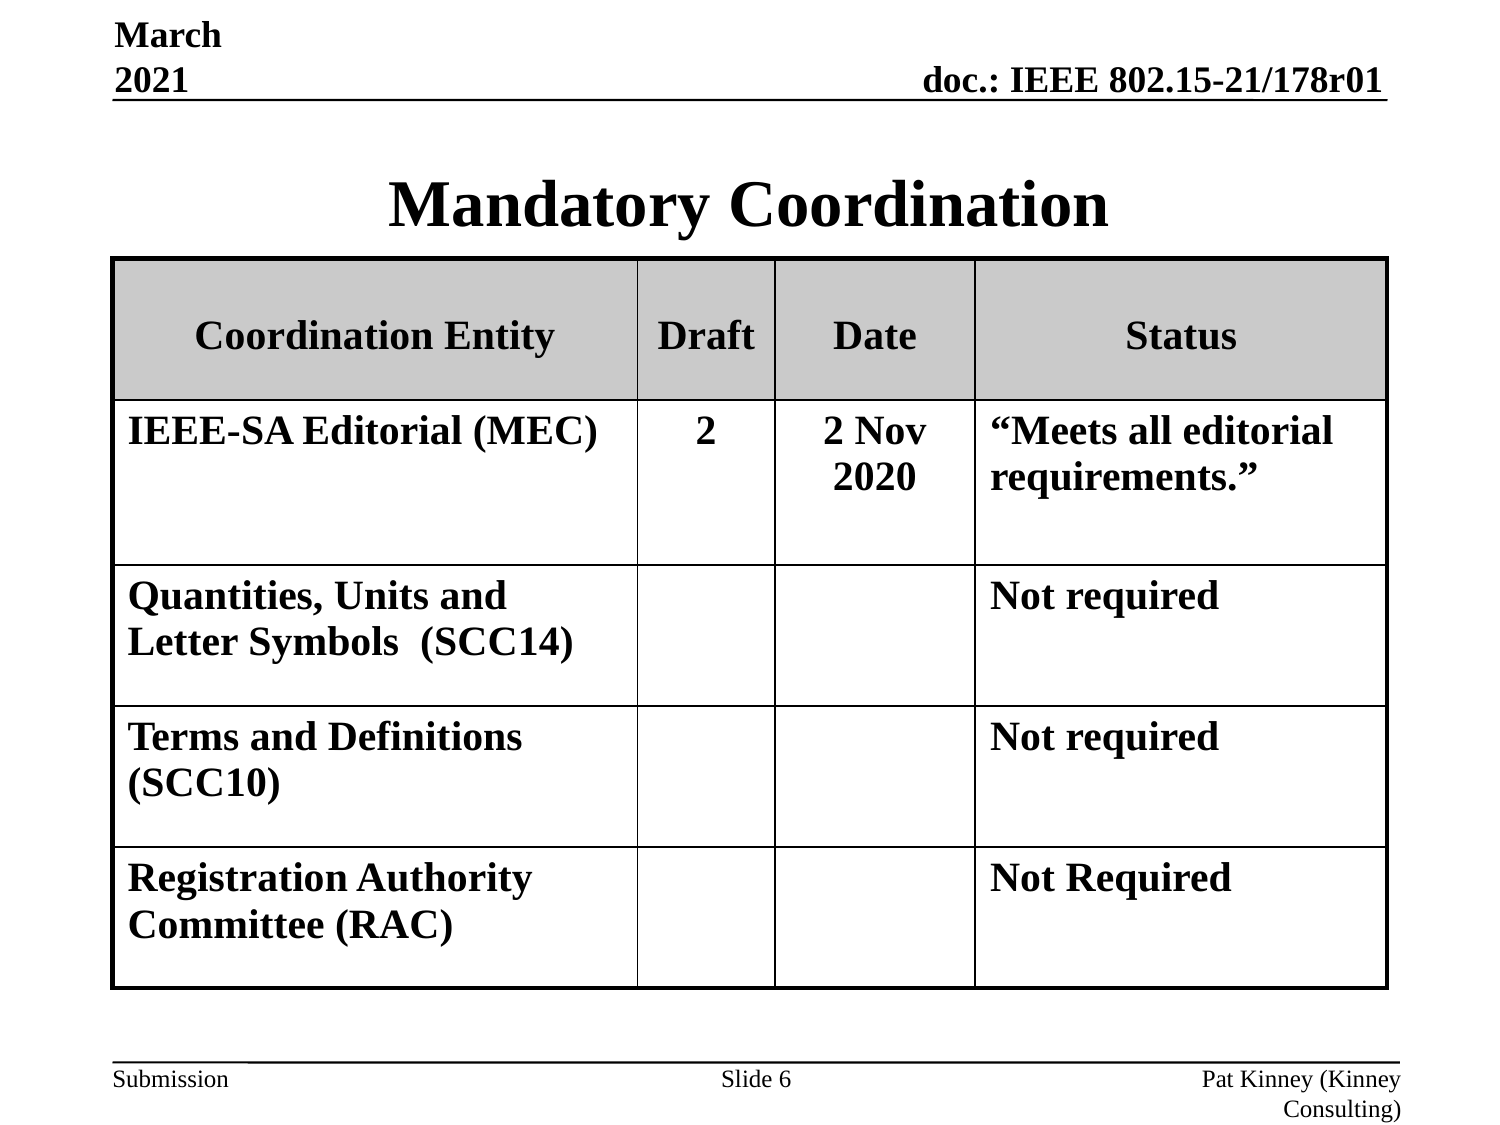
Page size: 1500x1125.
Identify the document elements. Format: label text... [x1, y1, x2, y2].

table_cell [638, 848, 774, 986]
footer Pat Kinney (Kinney Consulting) [1092, 1061, 1402, 1093]
table_cell Registration Authority Committee (RAC) [115, 848, 637, 986]
slide_number Slide 6 [712, 1061, 800, 1093]
table_header Coordination Entity [115, 261, 637, 399]
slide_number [114, 54, 270, 101]
table_header Draft [638, 261, 774, 399]
table_cell Not required [976, 566, 1385, 705]
table_cell 2 Nov 2020 [776, 401, 974, 564]
table_cell Terms and Definitions (SCC10) [115, 707, 637, 846]
table_cell [776, 707, 974, 846]
table_cell [638, 566, 774, 705]
table_cell Not required [976, 707, 1385, 846]
table_header Date [776, 261, 974, 399]
table_cell 2 [638, 401, 774, 564]
table_cell [776, 566, 974, 705]
table_cell Quantities, Units and Letter Symbols (SCC14) [115, 566, 637, 705]
title Mandatory Coordination [112, 112, 1388, 256]
table_cell [638, 707, 774, 846]
table_cell IEEE-SA Editorial (MEC) [115, 401, 637, 564]
table_header Status [976, 261, 1385, 399]
table_cell “Meets all editorial requirements.” [976, 401, 1385, 564]
table_cell Not Required [976, 848, 1385, 986]
table_cell [776, 848, 974, 986]
